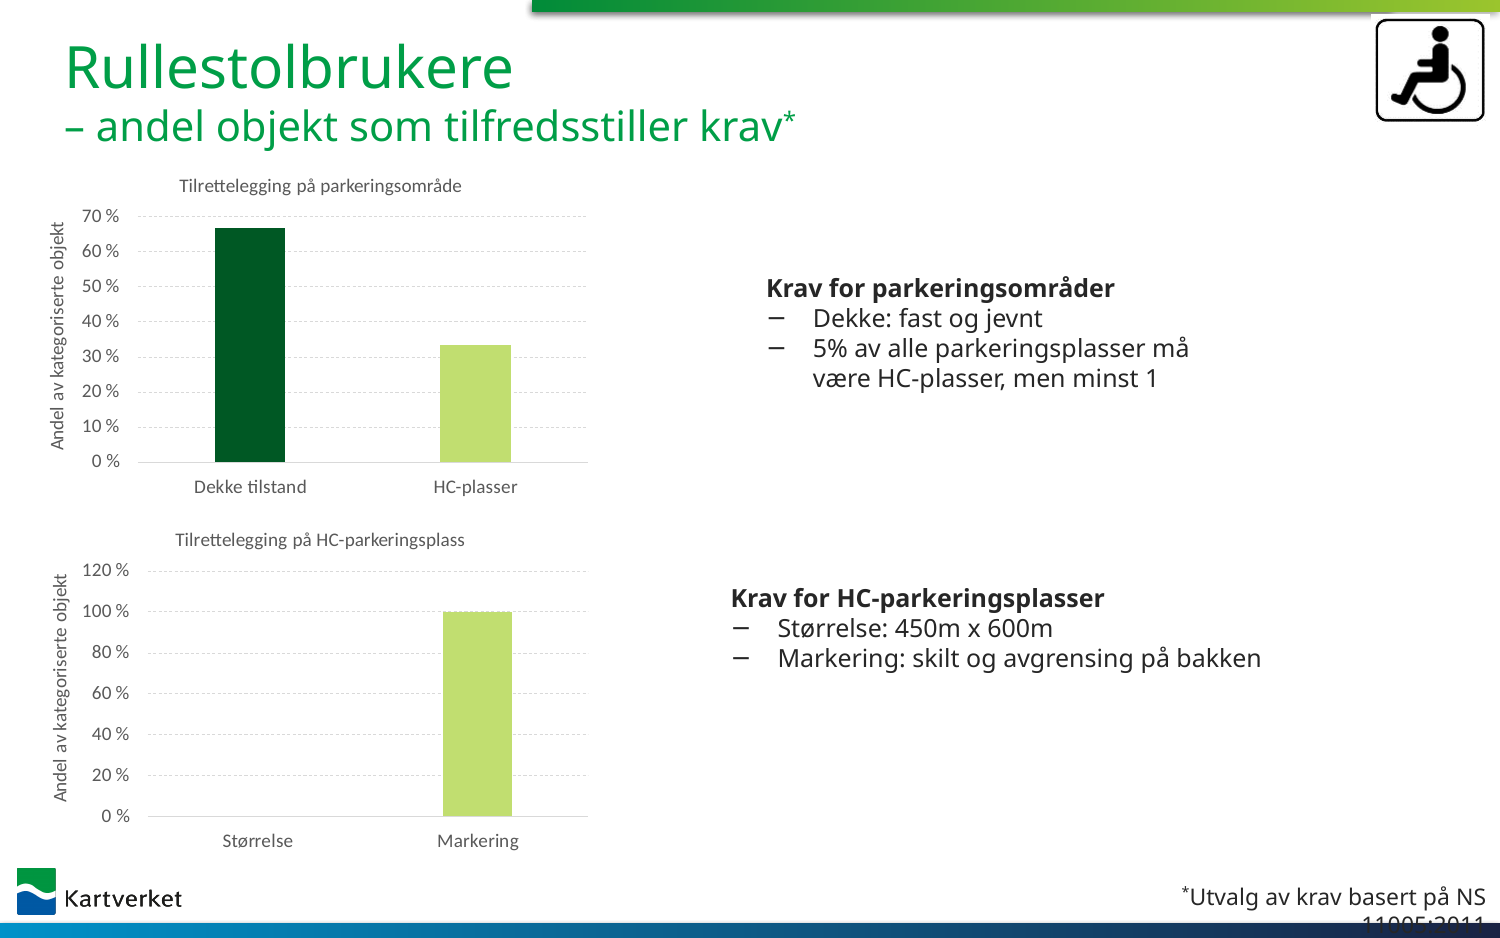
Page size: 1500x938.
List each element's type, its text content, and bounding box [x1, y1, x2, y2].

text_box Krav for parkeringsområder Dekke: fast og jevnt 5% av alle parkeringsplasser må være HC-plasser, men minst 1 [751, 264, 1232, 400]
picture [41, 520, 599, 859]
text_box Krav for HC-parkeringsplasser Størrelse: 450m x 600m Markering: skilt og avgrensing på bakken [715, 574, 1278, 680]
picture [41, 166, 599, 505]
picture [1371, 13, 1491, 127]
text_box *Utvalg av krav basert på NS 11005:2011 [1068, 873, 1500, 938]
text_box Rullestolbrukere – andel objekt som tilfredsstiller krav* [49, 23, 1431, 158]
